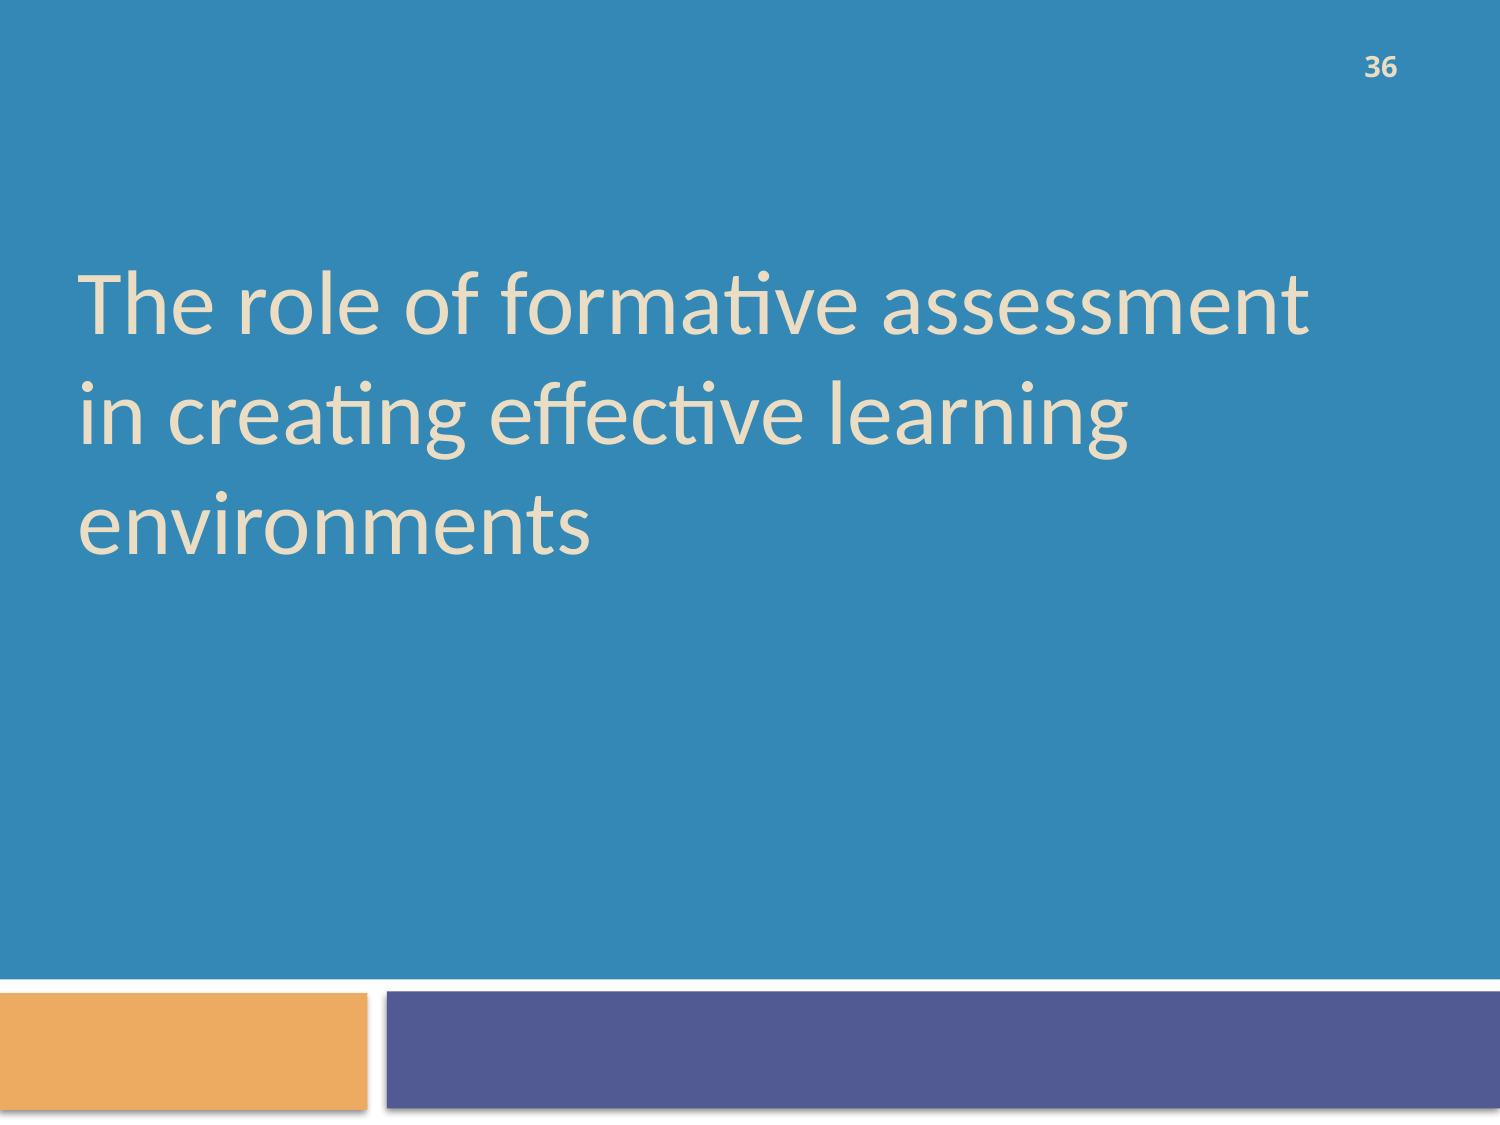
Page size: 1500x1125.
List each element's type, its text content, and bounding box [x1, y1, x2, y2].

title The role of formative assessment in creating effective learning environments [62, 97, 1446, 718]
slide_number 36 [1312, 37, 1450, 100]
